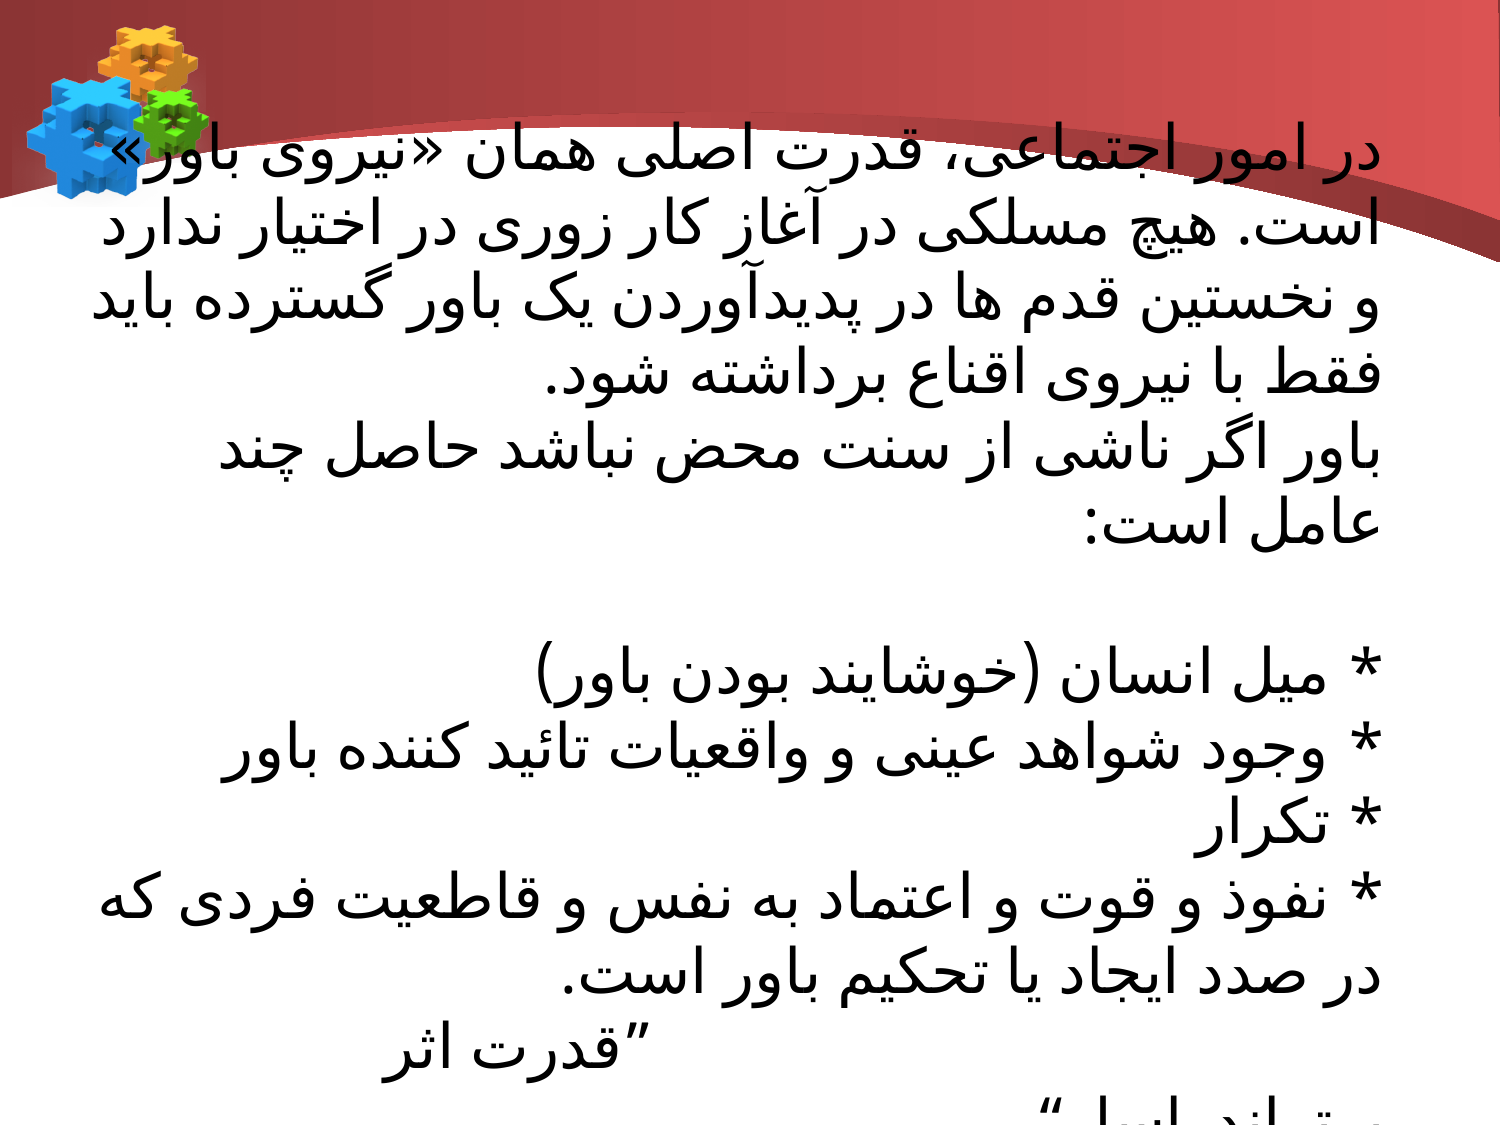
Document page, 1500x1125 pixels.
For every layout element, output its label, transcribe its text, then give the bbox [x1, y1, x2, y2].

title در امور اجتماعی، قدرت اصلی همان «نیروی باور» است. هیچ مسلکی در آغاز کار زوری در اختیار ندارد و نخستین قدم ها در پدیدآوردن یک باور گسترده باید فقط با نیروی اقناع برداشته شود. باور اگر ناشی از سنت محض نباشد حاصل چند عامل است: * میل انسان (خوشایند بودن باور) * وجود شواهد عینی و واقعیات تائید کننده باور * تکرار * نفوذ و قوت و اعتماد به نفس و قاطعیت فردی که در صدد ایجاد یا تحکیم باور است. ”قدرت اثر برتراندراسل“ [49, 174, 1401, 1088]
picture [12, 24, 215, 207]
